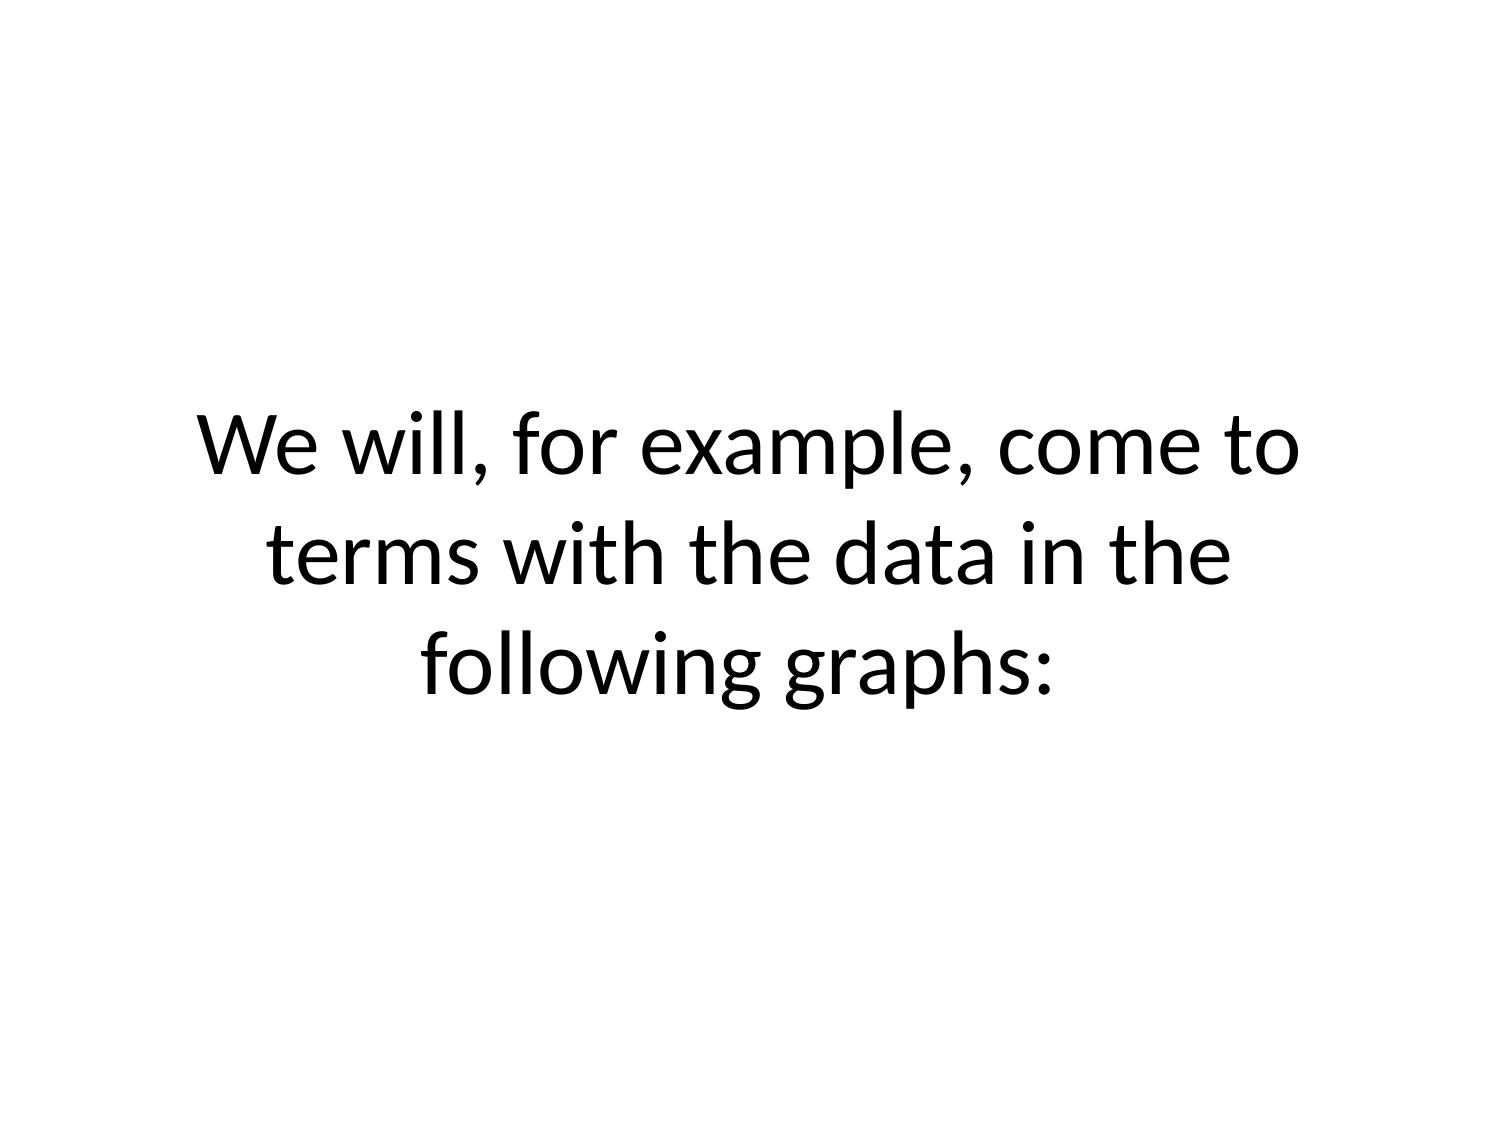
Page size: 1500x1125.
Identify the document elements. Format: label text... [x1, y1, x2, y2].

title We will, for example, come to terms with the data in the following graphs: [74, 44, 1426, 1051]
